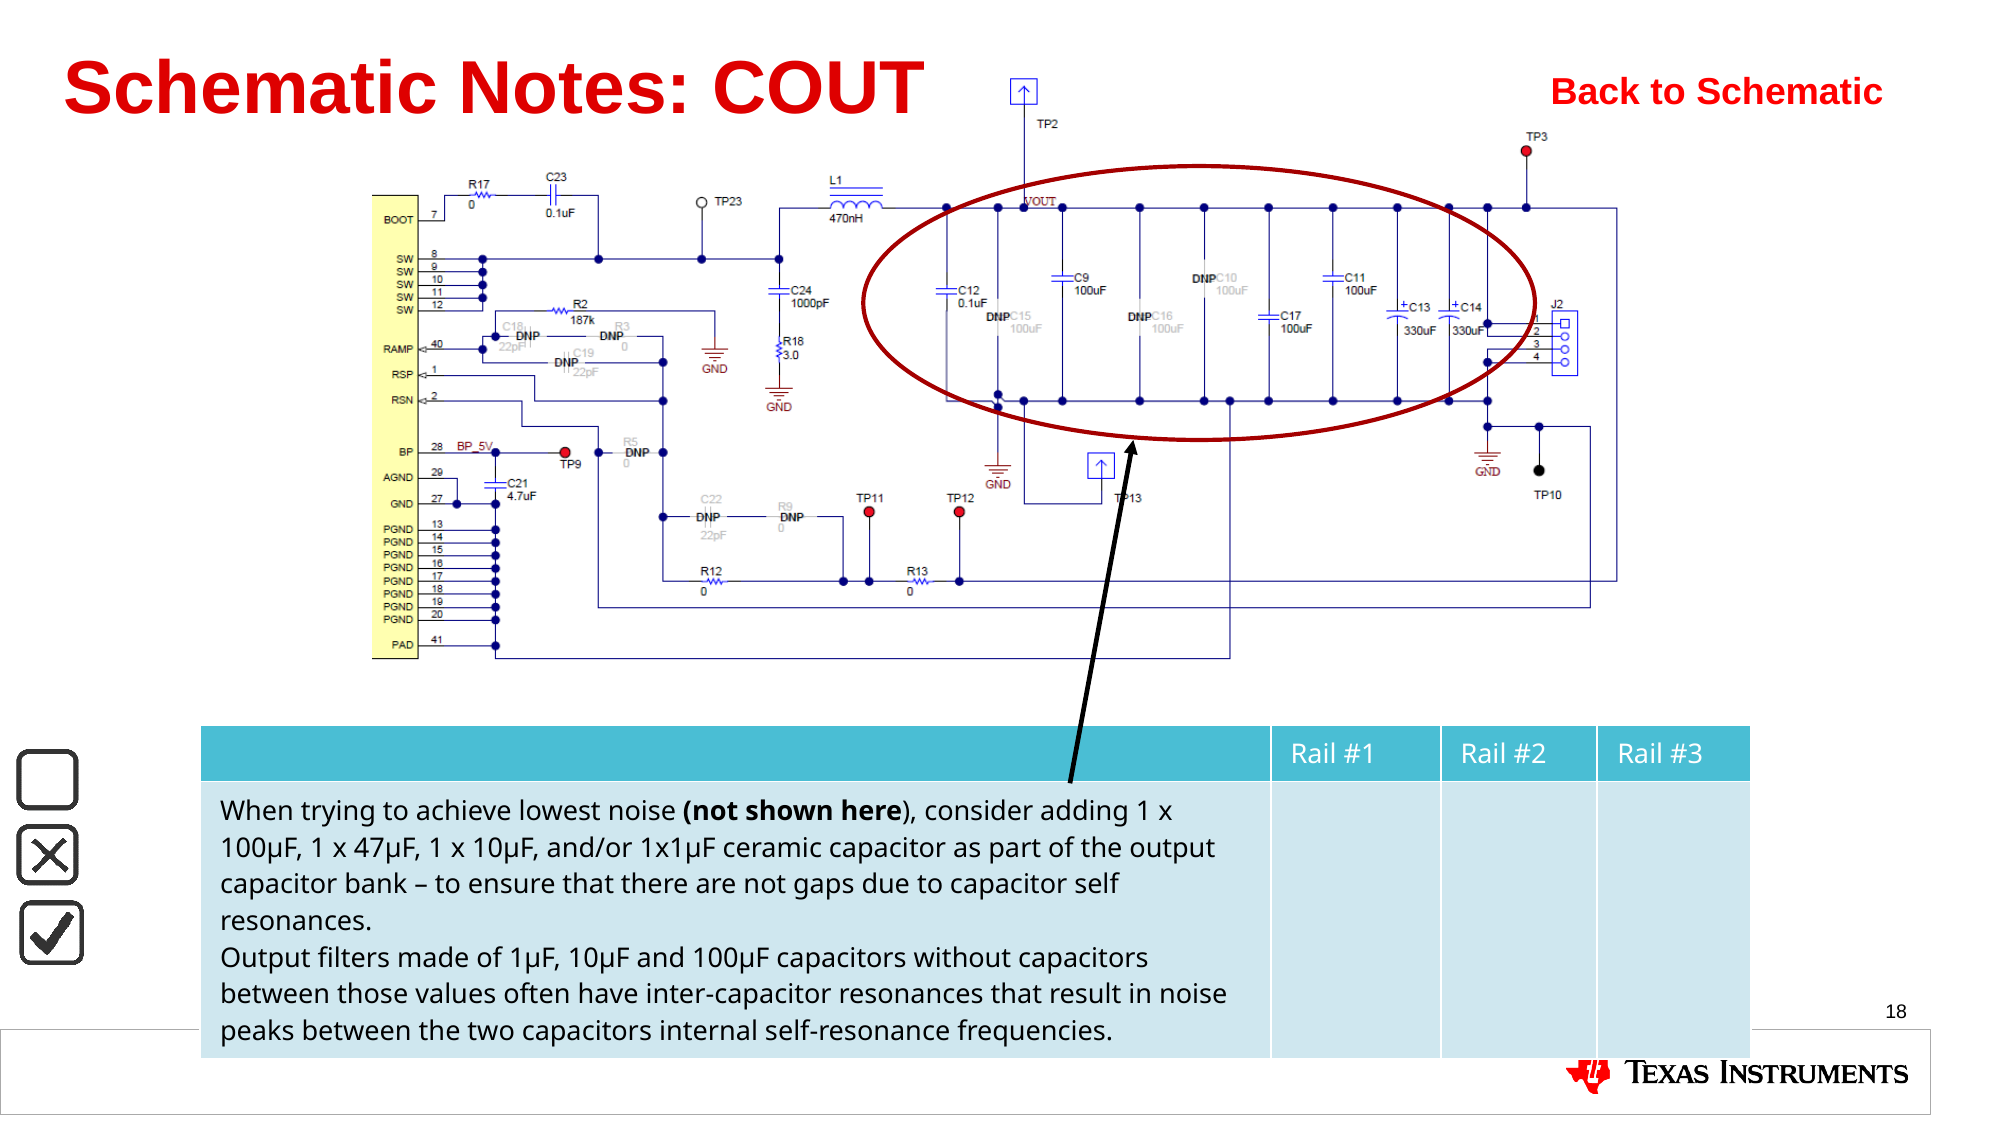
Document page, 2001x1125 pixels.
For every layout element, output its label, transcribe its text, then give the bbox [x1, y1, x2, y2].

picture [15, 746, 82, 812]
table_header Rail #2 [1442, 726, 1596, 781]
picture [372, 73, 1628, 675]
table_header [1138, 726, 1270, 781]
table_cell [1272, 782, 1440, 1058]
text_box Back to Schematic [1535, 59, 1899, 120]
table_header [201, 726, 1064, 781]
table_header Rail #3 [1598, 726, 1750, 781]
table_header Rail #1 [1272, 726, 1440, 781]
picture [15, 822, 82, 888]
slide_number 18 [1752, 992, 1920, 1027]
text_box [1069, 439, 1134, 784]
table_cell When trying to achieve lowest noise (not shown here), consider adding 1 x 100µF, 1 x 47µF, 1 x 10µF, and/or 1x1µF ceramic capacitor as part of the output capacitor bank – to ensure that there are not gaps due to capacitor self resonances. Output filters made of 1µF, 10µF and 100µF capacitors without capacitors between those values often have inter-capacitor resonances that result in noise peaks between the two capacitors internal self-resonance frequencies. [201, 782, 1270, 1058]
picture [11, 895, 95, 973]
picture [1566, 1051, 1908, 1094]
table_cell [1598, 782, 1750, 1058]
title Schematic Notes: COUT [50, 23, 1901, 157]
table_cell [1442, 782, 1596, 1058]
